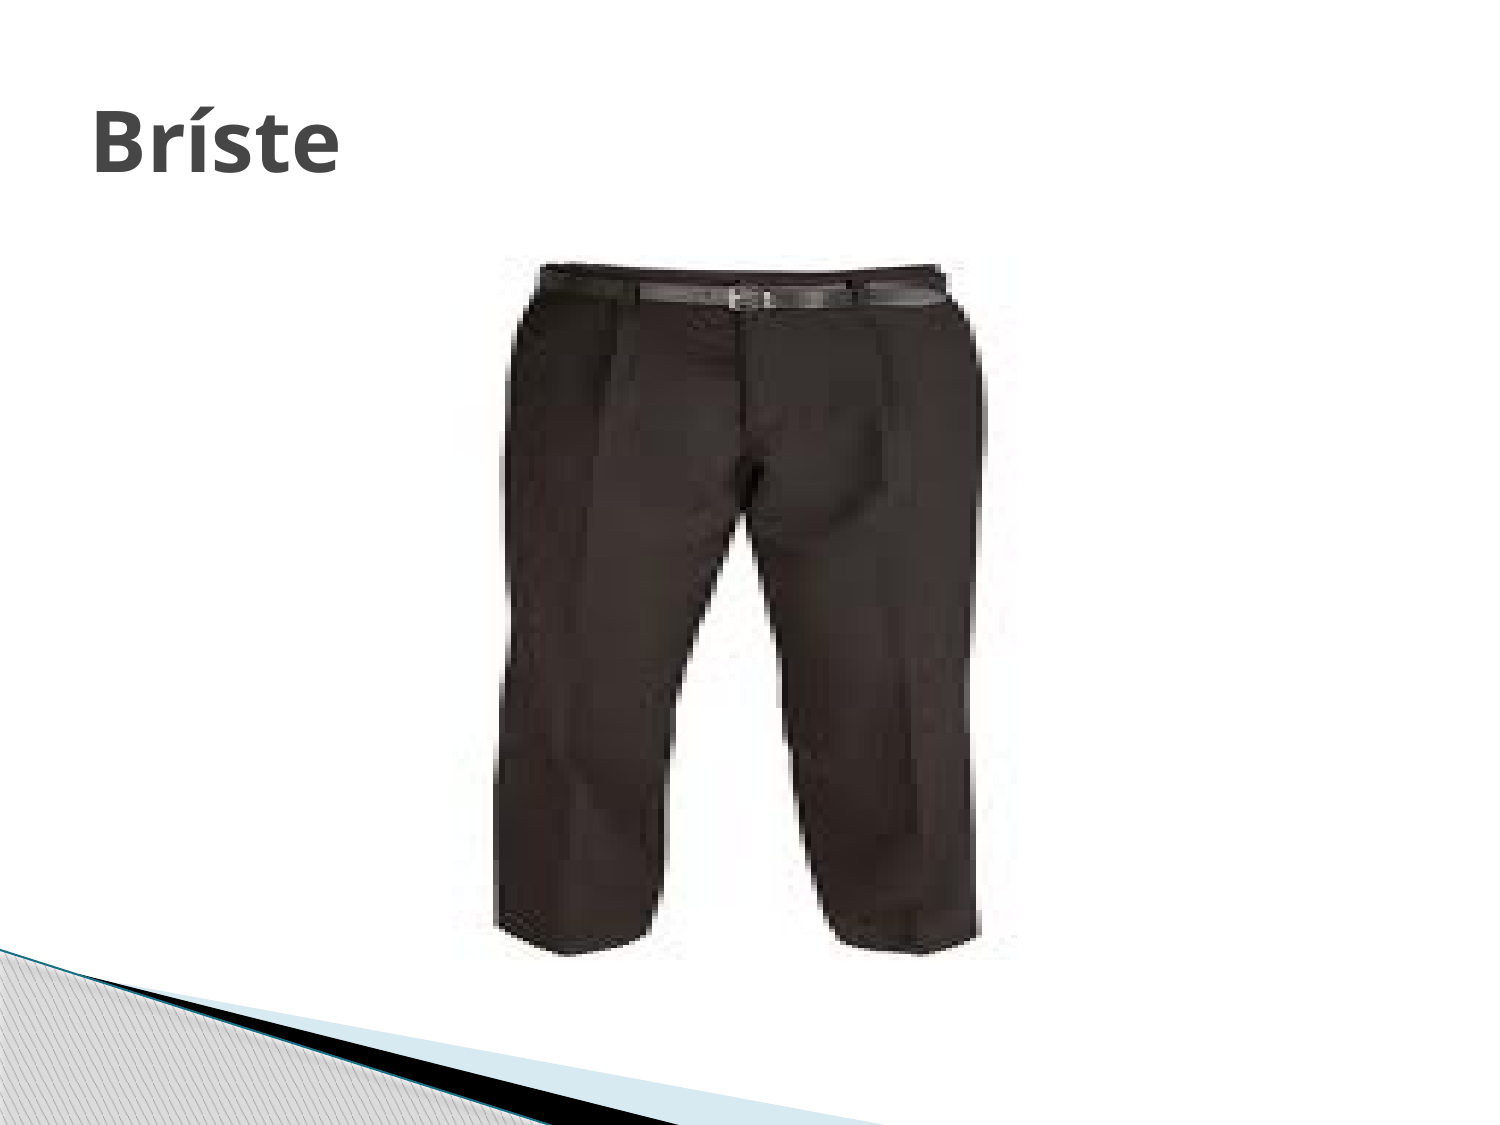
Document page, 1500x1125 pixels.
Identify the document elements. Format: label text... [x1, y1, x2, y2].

picture [76, 255, 1400, 965]
title Bríste [75, 45, 1425, 233]
